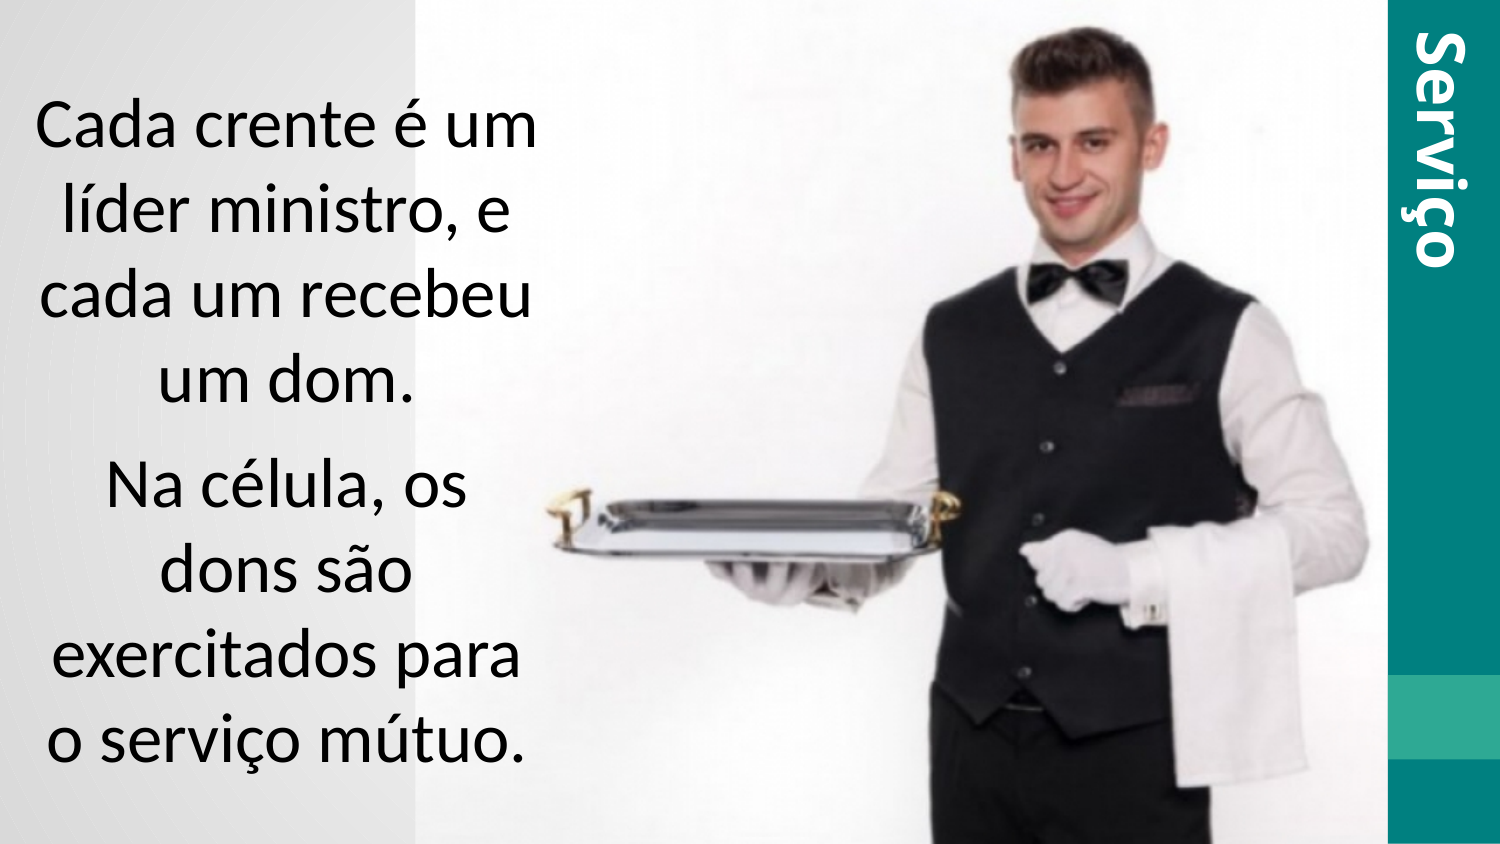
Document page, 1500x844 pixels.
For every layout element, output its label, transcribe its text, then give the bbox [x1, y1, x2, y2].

picture [415, 0, 1388, 844]
text_box Cada crente é um líder ministro, e cada um recebeu um dom. Na célula, os dons são exercitados para o serviço mútuo. [25, 69, 412, 785]
text_box Serviço [1398, 23, 1492, 651]
